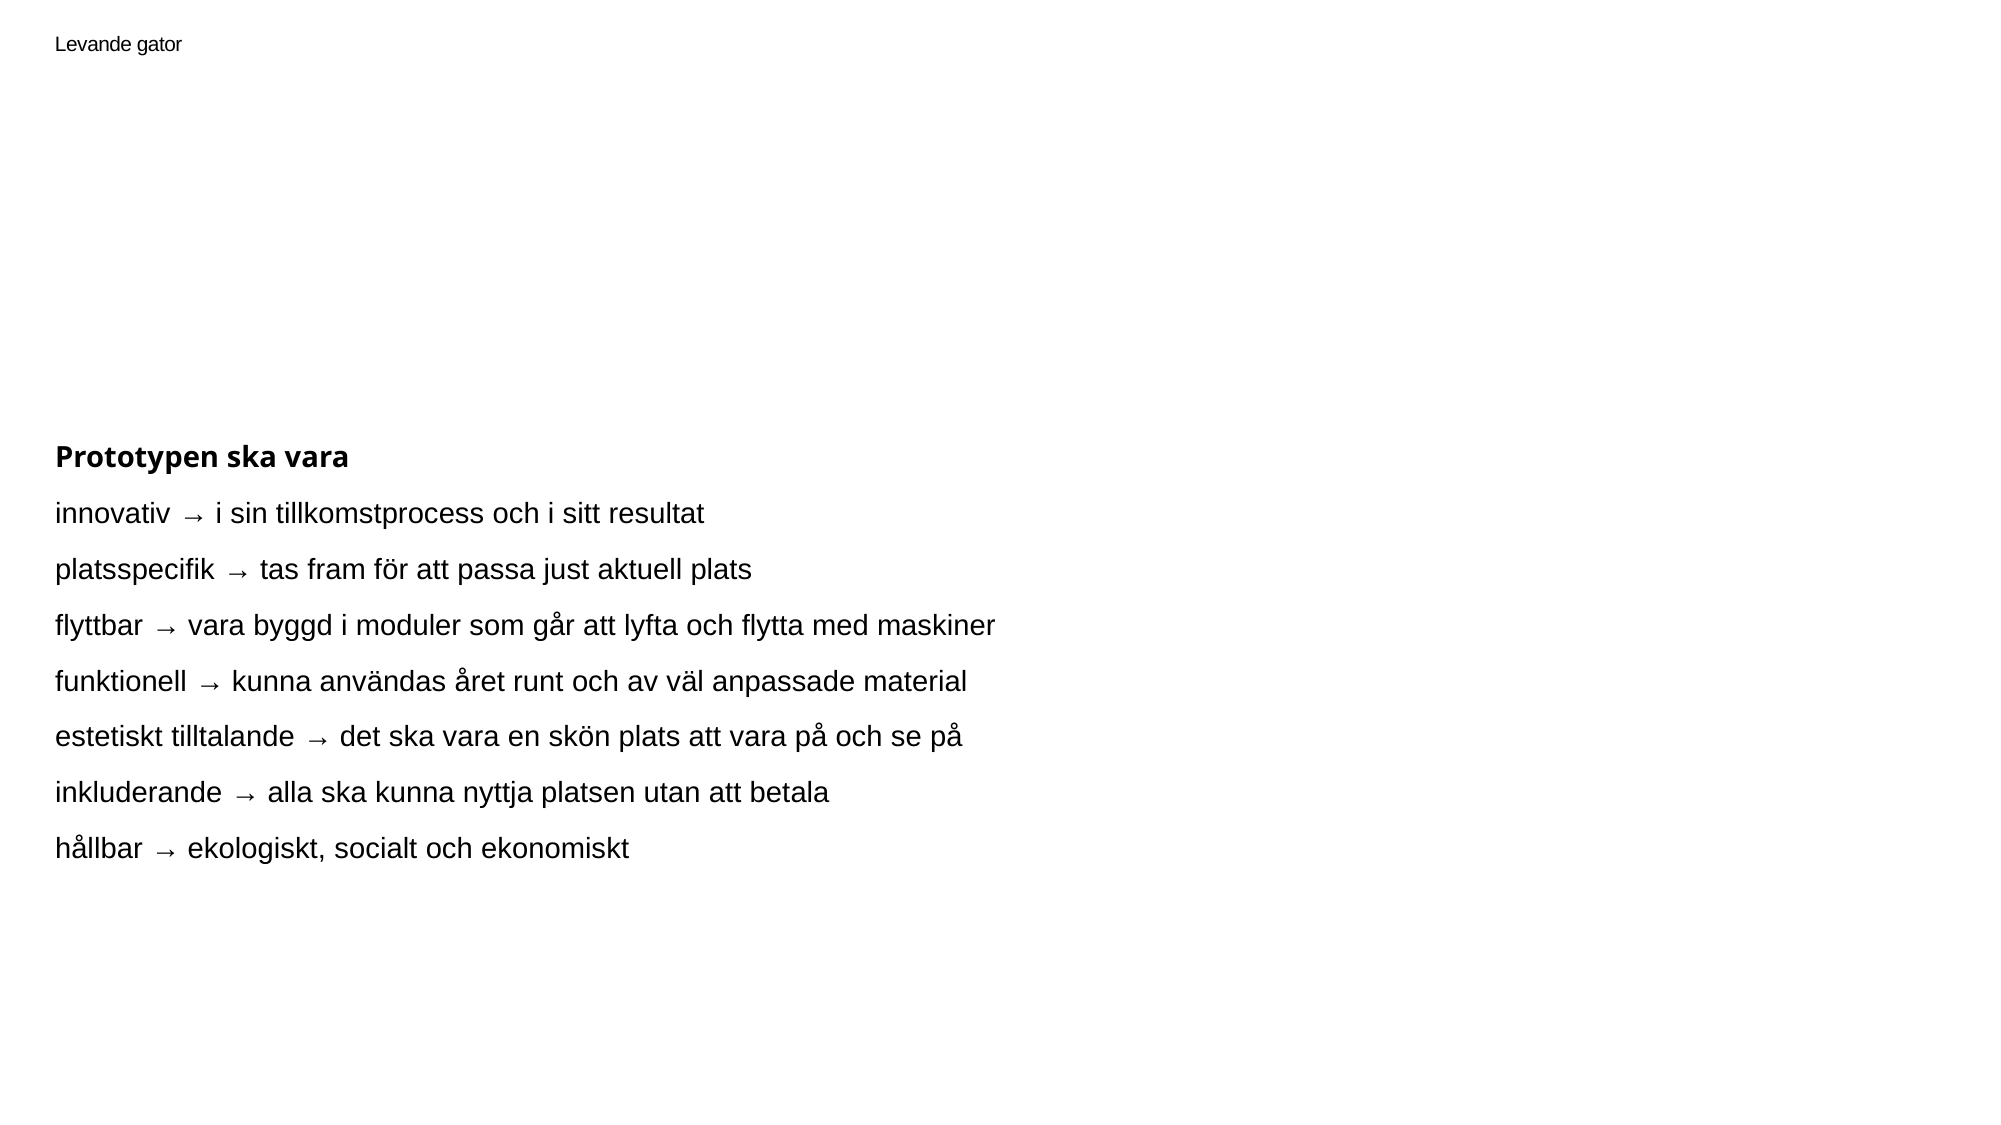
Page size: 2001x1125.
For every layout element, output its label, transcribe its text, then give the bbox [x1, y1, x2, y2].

list Prototypen ska vara innovativ → i sin tillkomstprocess och i sitt resultat platsspecifik → tas fram för att passa just aktuell plats flyttbar → vara byggd i moduler som går att lyfta och flytta med maskiner funktionell → kunna användas året runt och av väl anpassade material estetiskt tilltalande → det ska vara en skön plats att vara på och se på inkluderande → alla ska kunna nyttja platsen utan att betala hållbar → ekologiskt, socialt och ekonomiskt [40, 431, 1287, 877]
